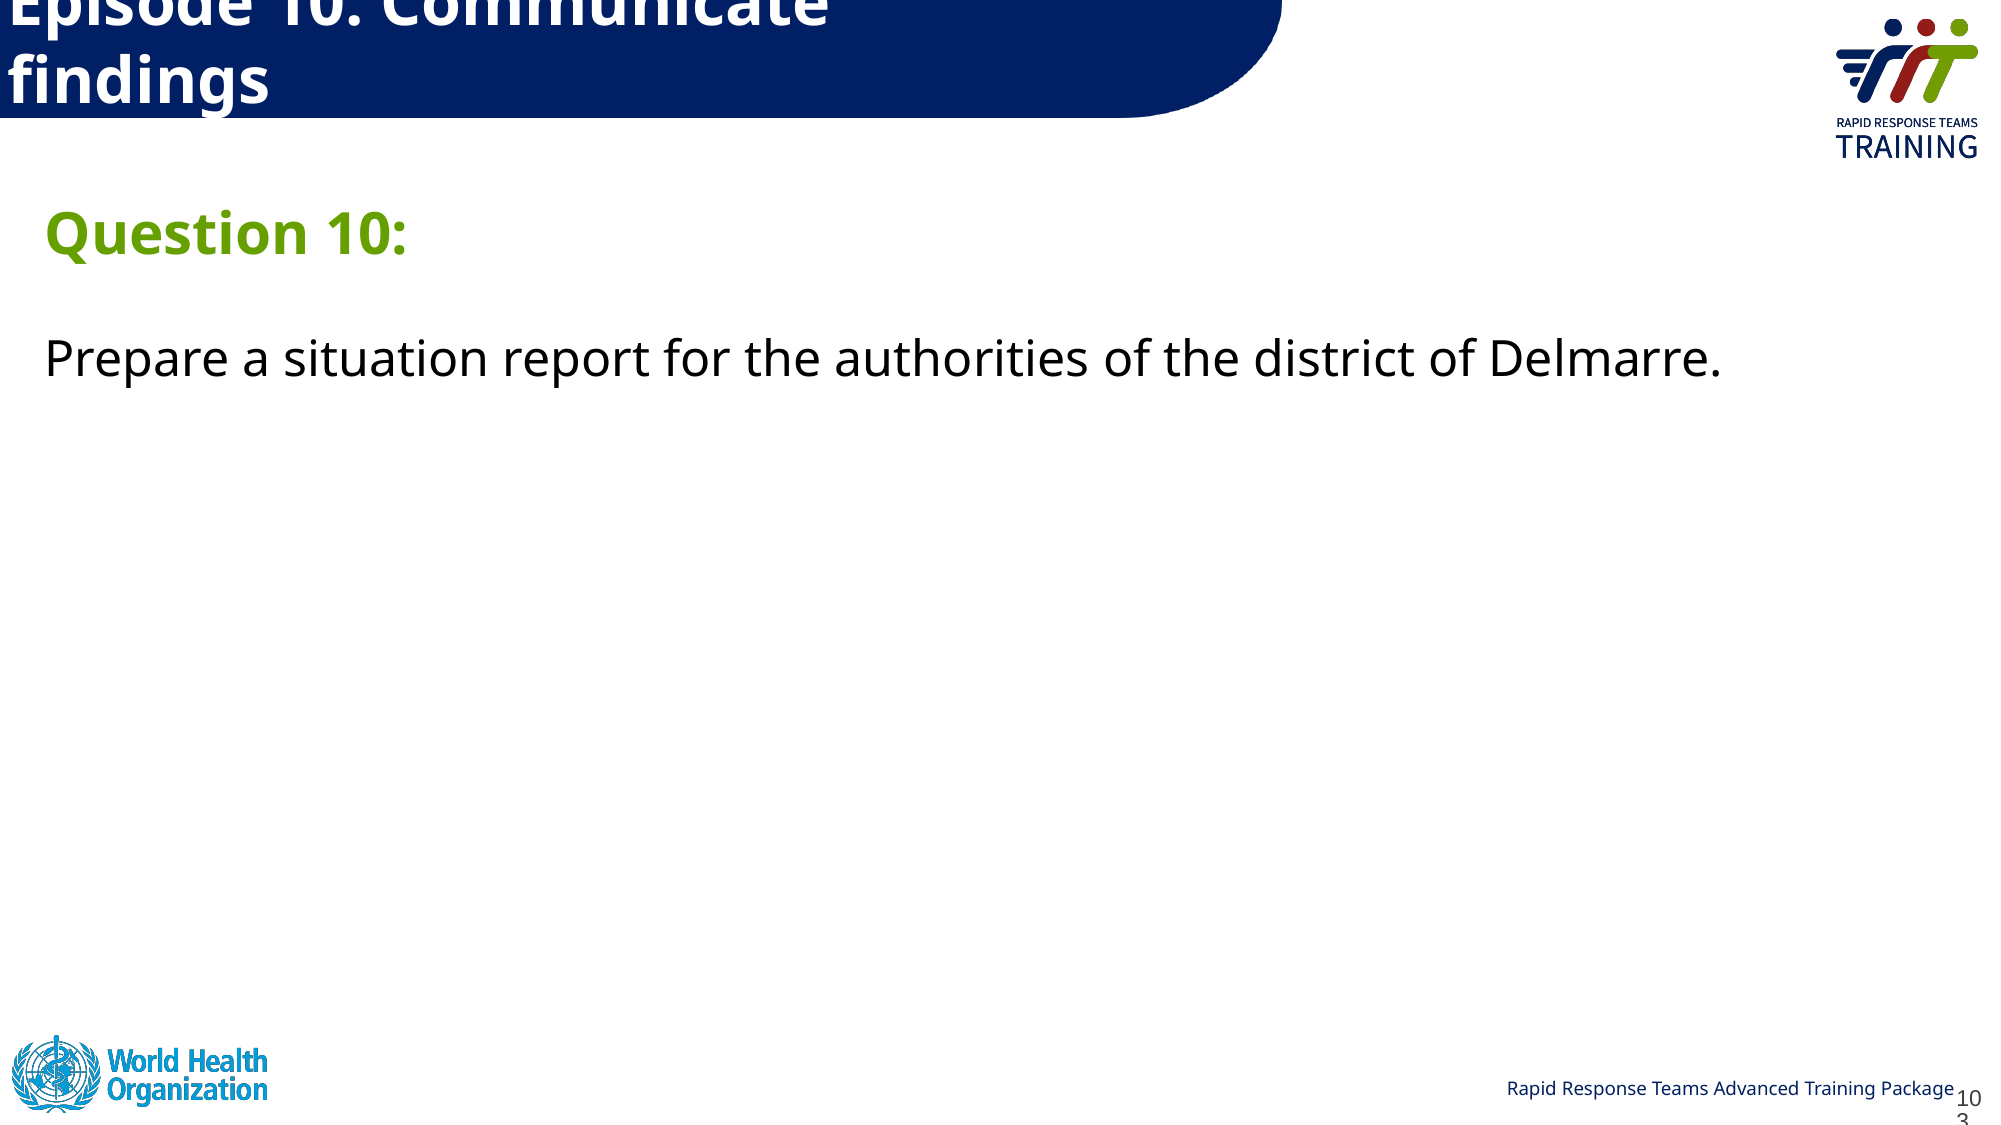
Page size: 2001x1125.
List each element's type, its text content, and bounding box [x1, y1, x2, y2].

list Question 10: Prepare a situation report for the authorities of the district of Delmarre. [36, 196, 1932, 971]
picture [40, 1062, 47, 1070]
picture [30, 1083, 37, 1091]
title Episode 10: Communicate findings [0, 0, 1103, 125]
picture [46, 1056, 54, 1062]
picture [71, 1053, 90, 1091]
picture [59, 1035, 267, 1113]
picture [12, 1035, 54, 1068]
picture [22, 1062, 26, 1077]
picture [36, 1088, 78, 1105]
picture [24, 1054, 36, 1087]
picture [1103, 0, 1282, 118]
picture [12, 1083, 48, 1113]
picture [34, 1054, 43, 1078]
picture [50, 1108, 62, 1113]
picture [1835, 19, 1978, 167]
